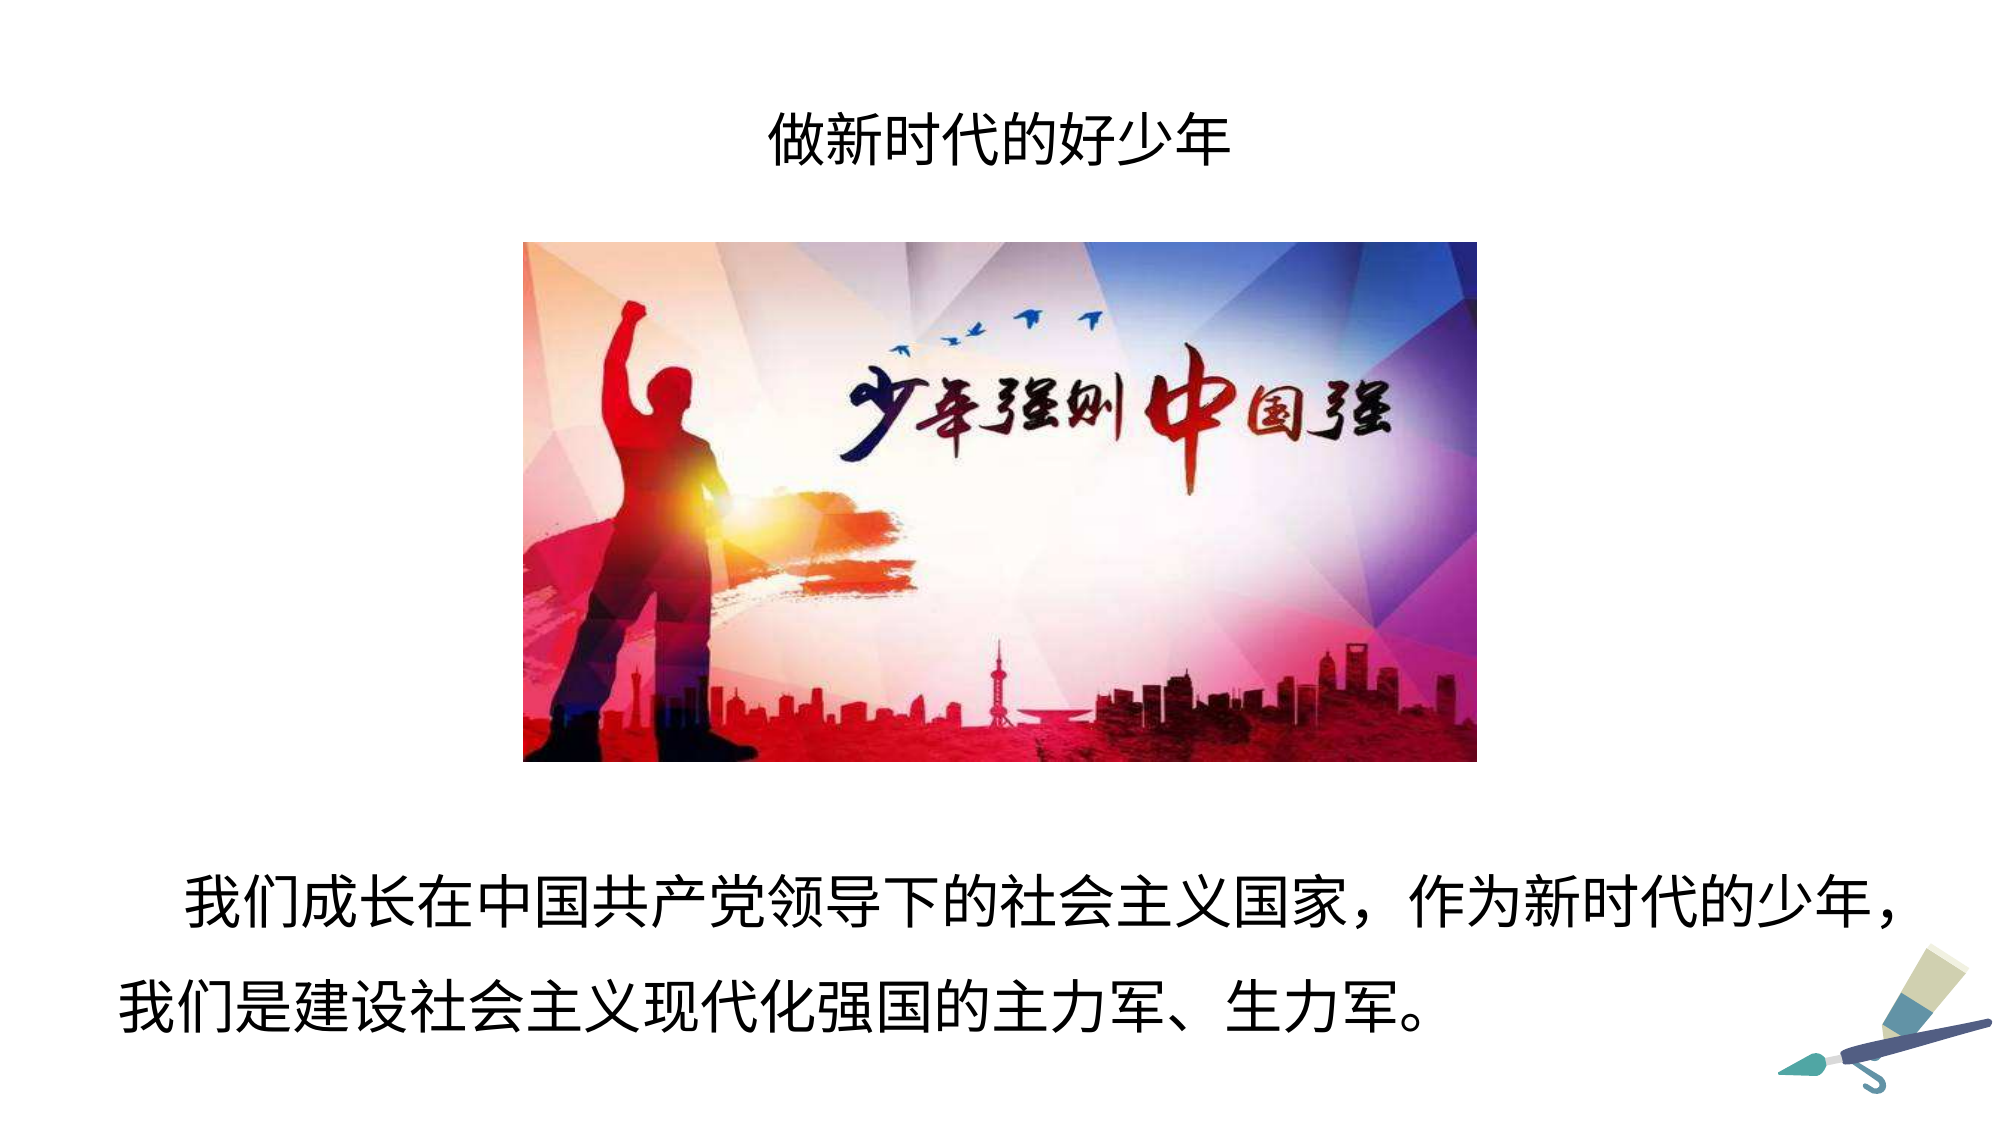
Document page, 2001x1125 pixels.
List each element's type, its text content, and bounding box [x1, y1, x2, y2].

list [523, 242, 1477, 762]
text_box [1811, 945, 1974, 1125]
text_box 做新时代的好少年 [696, 95, 1304, 181]
text_box 我们成长在中国共产党领导下的社会主义国家，作为新时代的少年，我们是建设社会主义现代化强国的主力军、生力军。 [103, 822, 1897, 1048]
